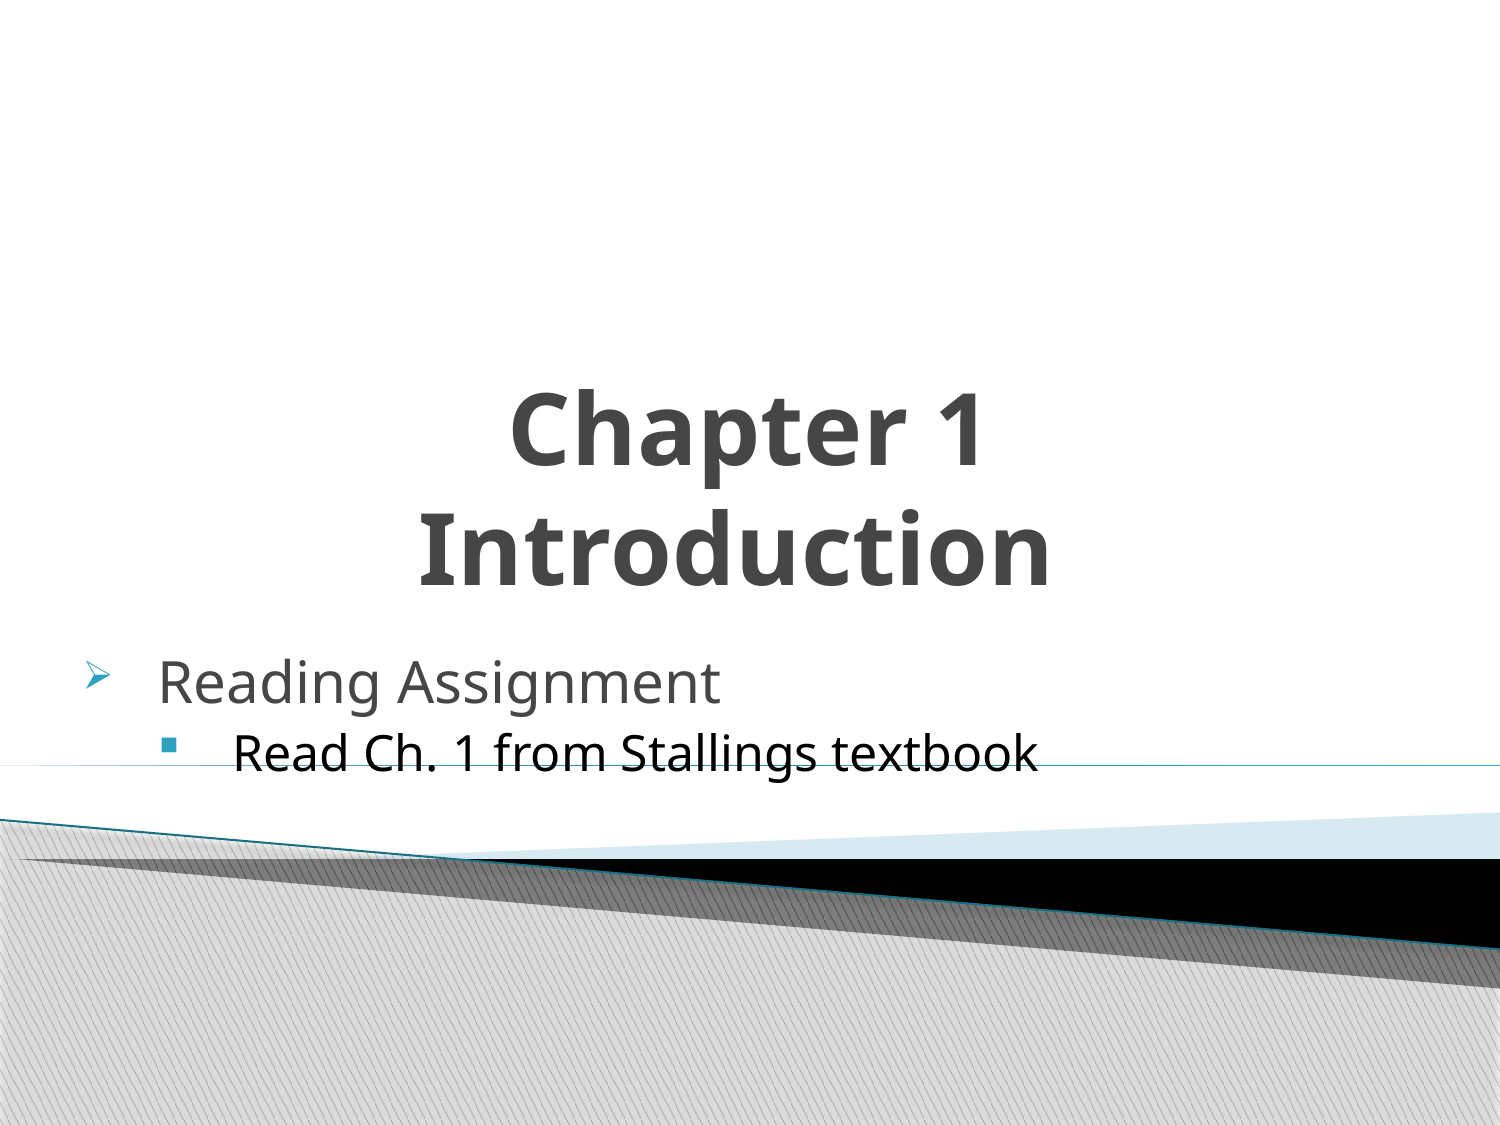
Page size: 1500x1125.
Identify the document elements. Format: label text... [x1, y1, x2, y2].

text_box Reading Assignment Read Ch. 1 from Stallings textbook [74, 637, 1425, 825]
title Chapter 1 Introduction [112, 312, 1388, 613]
picture [5, 859, 1500, 989]
